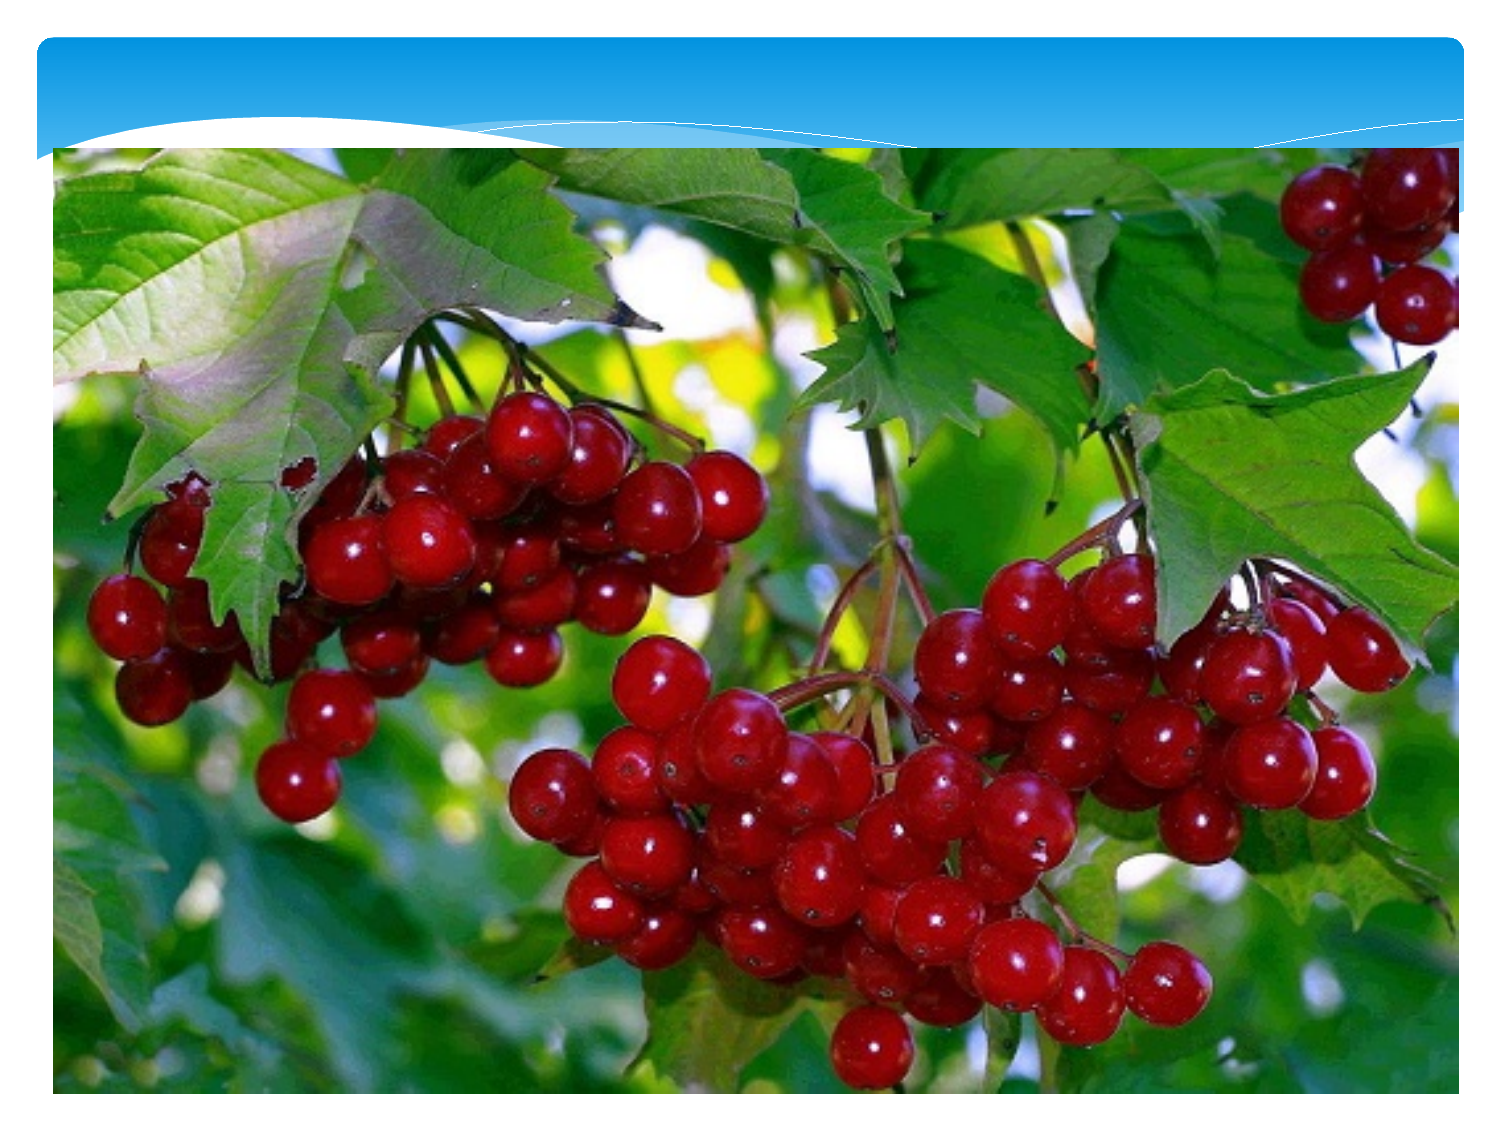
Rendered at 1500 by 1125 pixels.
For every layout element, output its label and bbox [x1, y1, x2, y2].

picture [52, 148, 1459, 1095]
